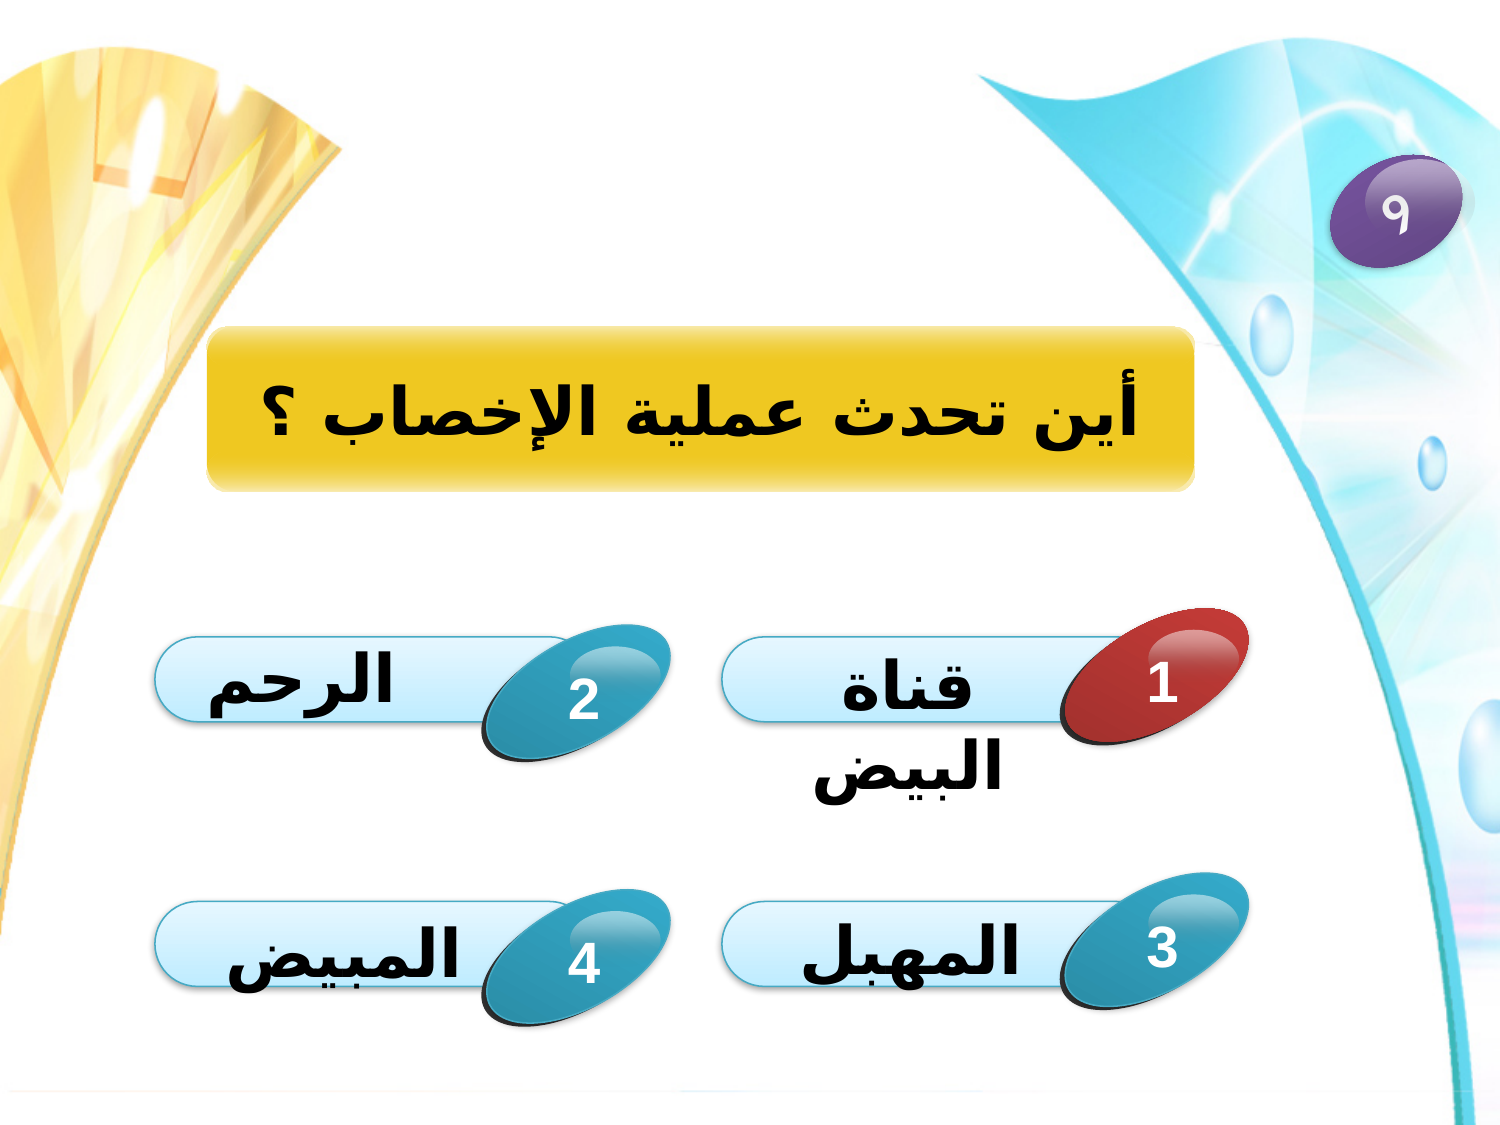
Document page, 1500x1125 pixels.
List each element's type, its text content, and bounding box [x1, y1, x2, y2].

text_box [721, 623, 1259, 732]
text_box 9 [1330, 178, 1418, 268]
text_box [135, 901, 680, 1036]
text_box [691, 888, 1259, 997]
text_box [154, 628, 680, 747]
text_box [206, 325, 1195, 492]
picture [0, 0, 1500, 1125]
